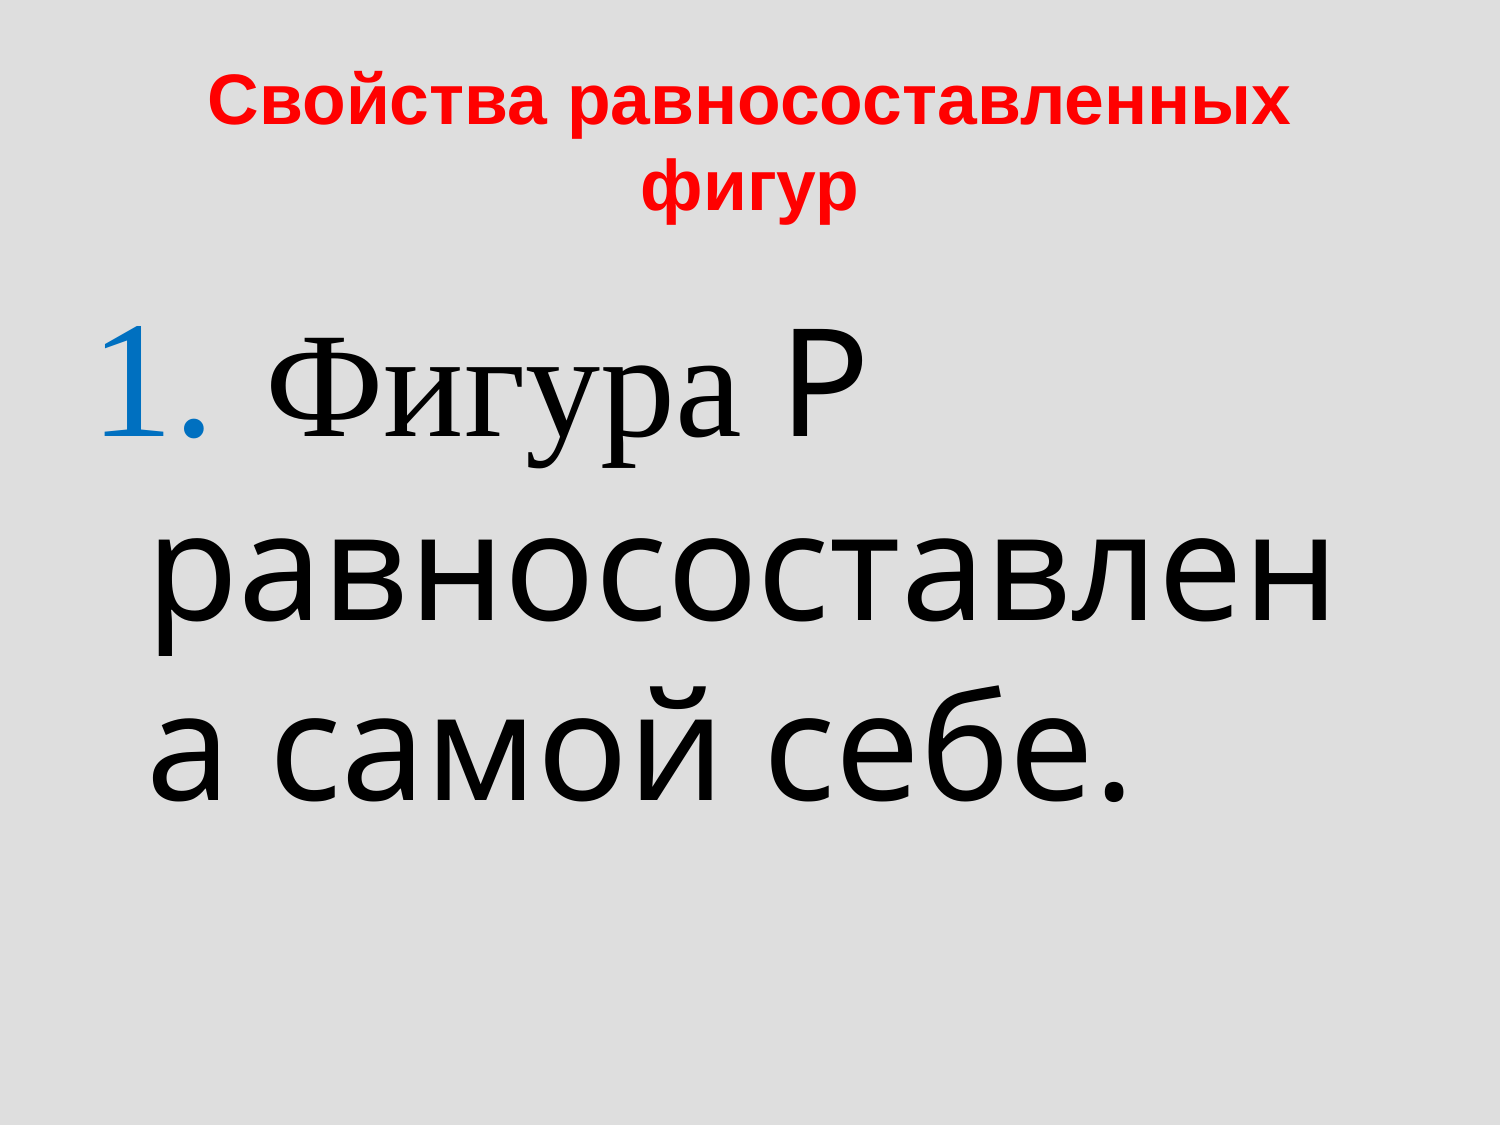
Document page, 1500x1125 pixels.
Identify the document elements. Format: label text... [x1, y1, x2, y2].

title Свойства равносоставленных фигур [74, 44, 1426, 233]
list 1. Фигура P равносоставлена самой себе. [74, 262, 1426, 1006]
